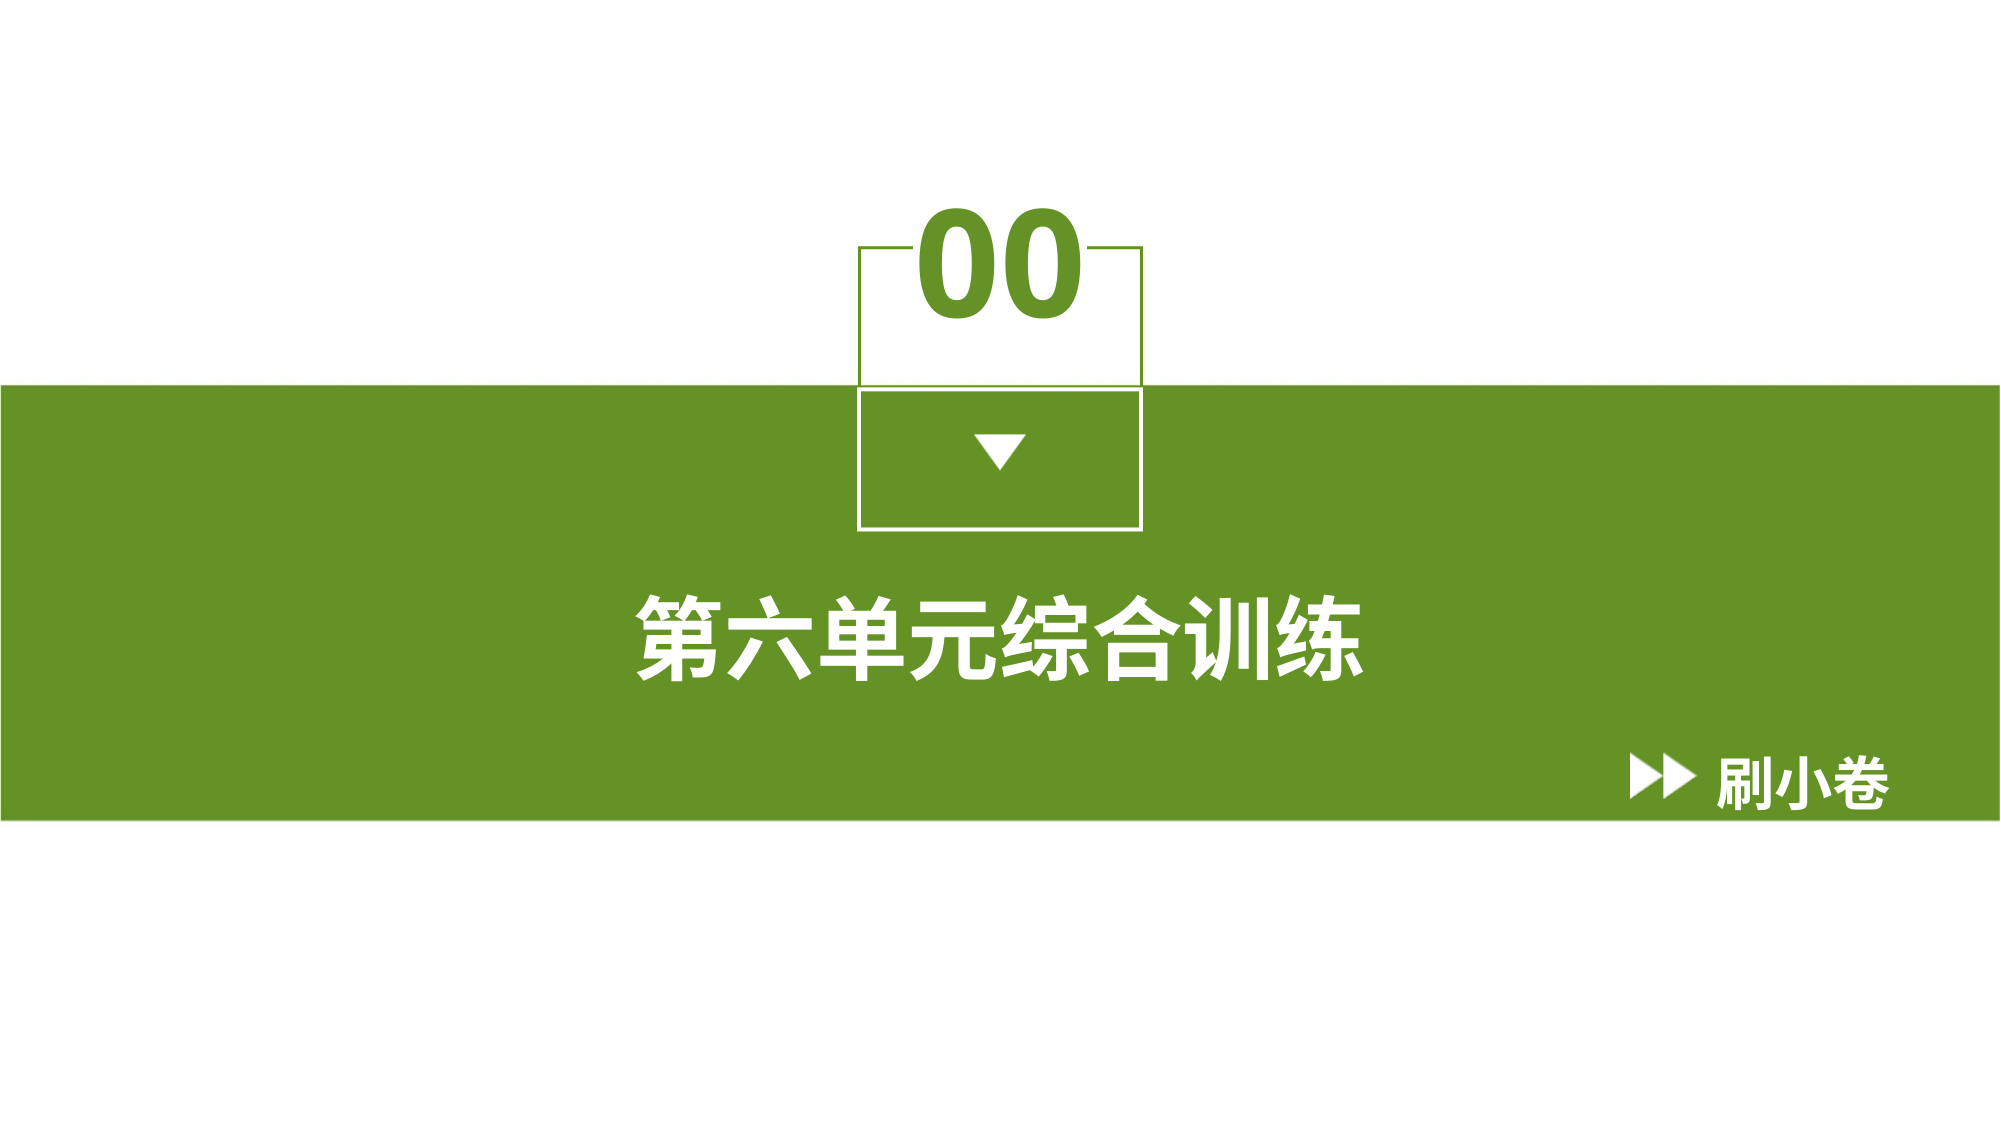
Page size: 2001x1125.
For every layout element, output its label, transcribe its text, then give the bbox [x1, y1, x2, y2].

text_box 刷小卷 [1715, 718, 1997, 812]
picture [0, 699, 2000, 1125]
text_box 第六单元综合训练 [0, 572, 2000, 699]
text_box 00 [862, 156, 1139, 353]
picture [0, 0, 2000, 572]
